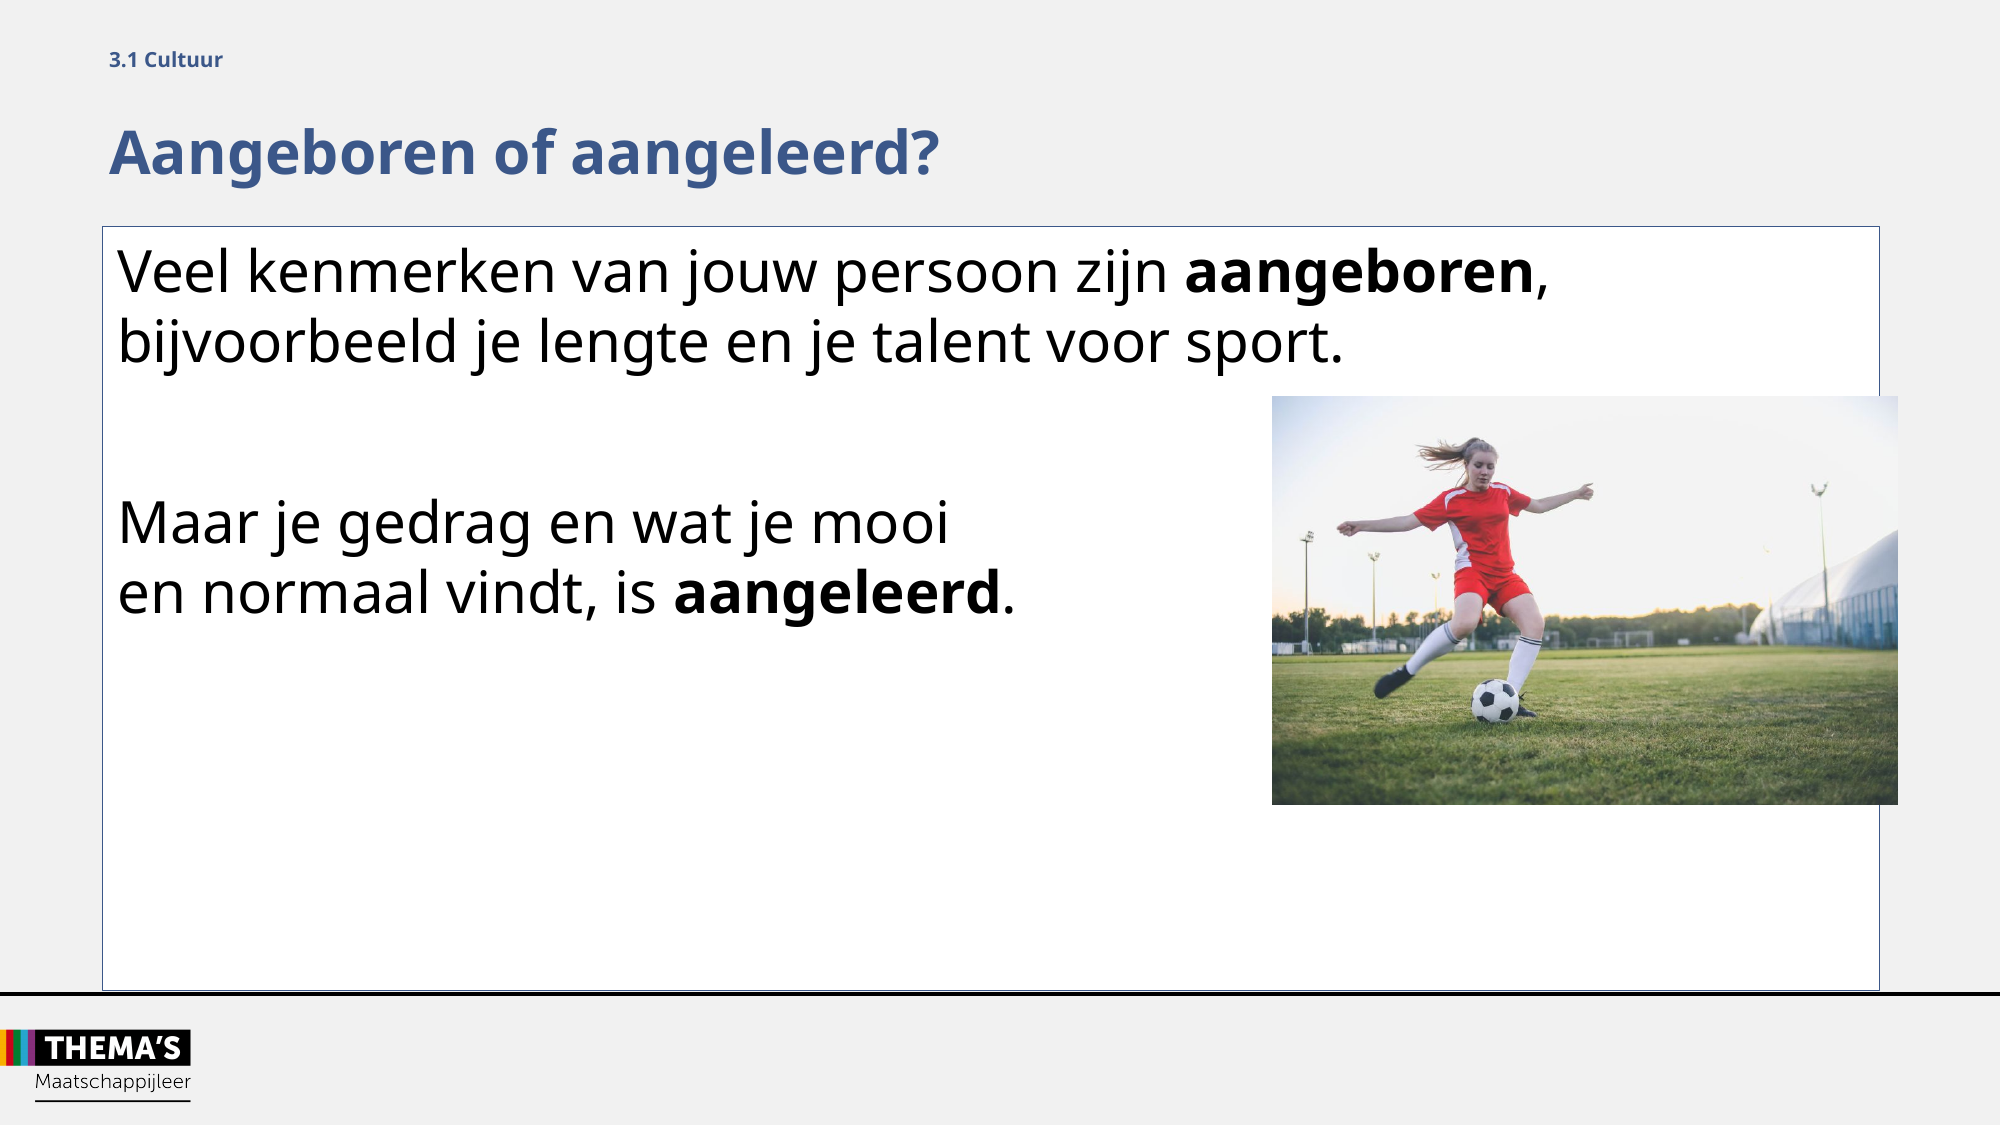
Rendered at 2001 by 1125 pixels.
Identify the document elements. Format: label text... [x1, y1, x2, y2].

list 3.1 Cultuur [94, 33, 941, 88]
picture [1272, 396, 1898, 805]
picture [0, 993, 203, 1125]
list Veel kenmerken van jouw persoon zijn aangeboren, bijvoorbeeld je lengte en je talent voor sport. Maar je gedrag en wat je mooi en normaal vindt, is aangeleerd. [102, 226, 1880, 991]
list Aangeboren of aangeleerd? [94, 114, 1879, 205]
